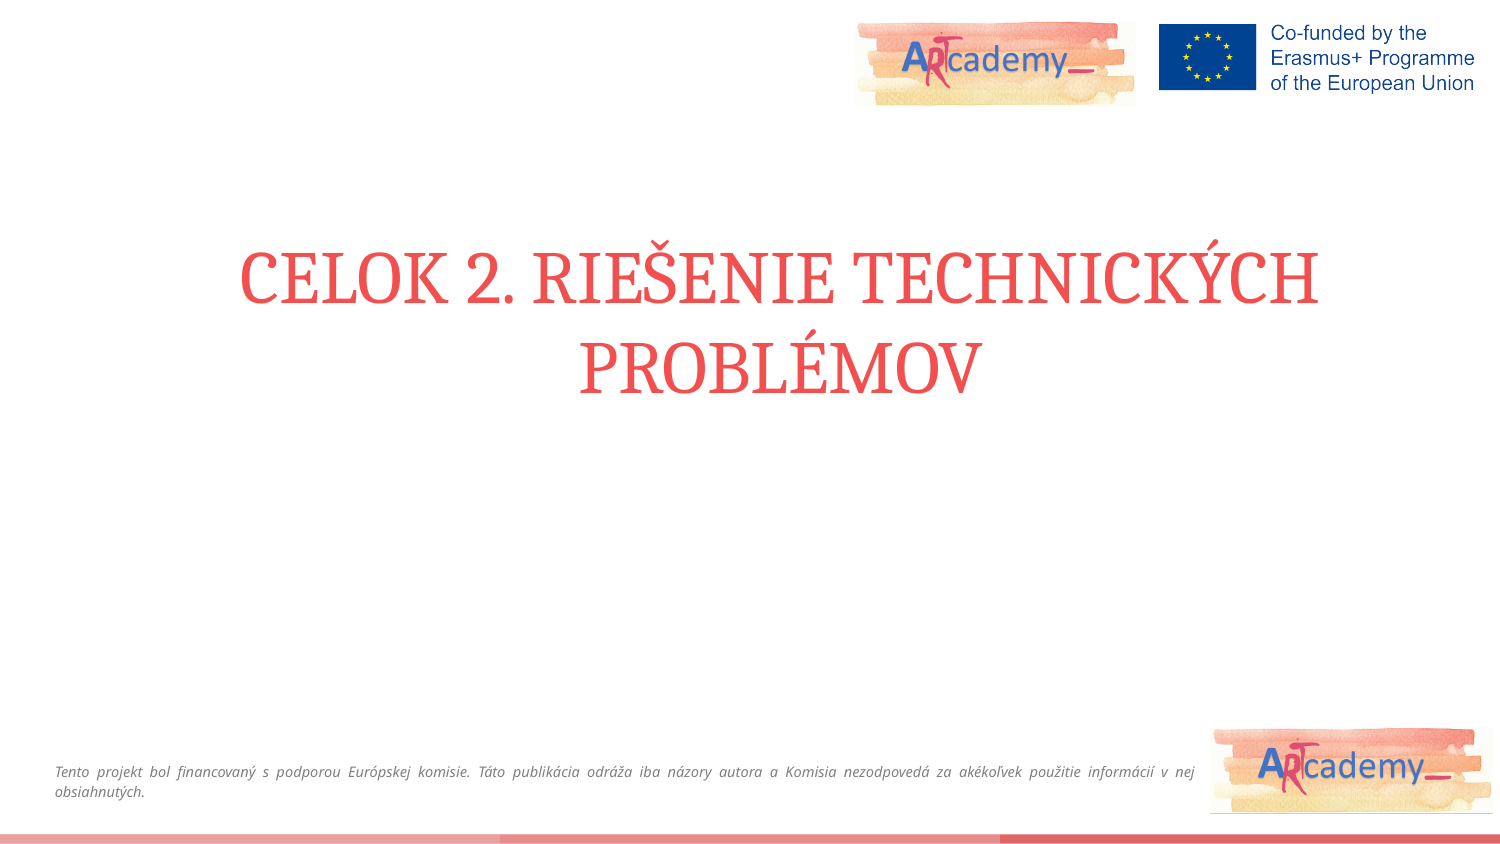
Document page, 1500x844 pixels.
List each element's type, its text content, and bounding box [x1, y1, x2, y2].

picture [854, 2, 1137, 138]
text_box Tento projekt bol financovaný s podporou Európskej komisie. Táto publikácia odráža iba názory autora a Komisia nezodpovedá za akékoľvek použitie informácií v nej obsiahnutých. [39, 754, 1205, 799]
title CELOK 2. RIEŠENIE TECHNICKÝCH PROBLÉMOV [69, 216, 1493, 424]
picture [1158, 24, 1474, 94]
picture [1210, 709, 1493, 844]
